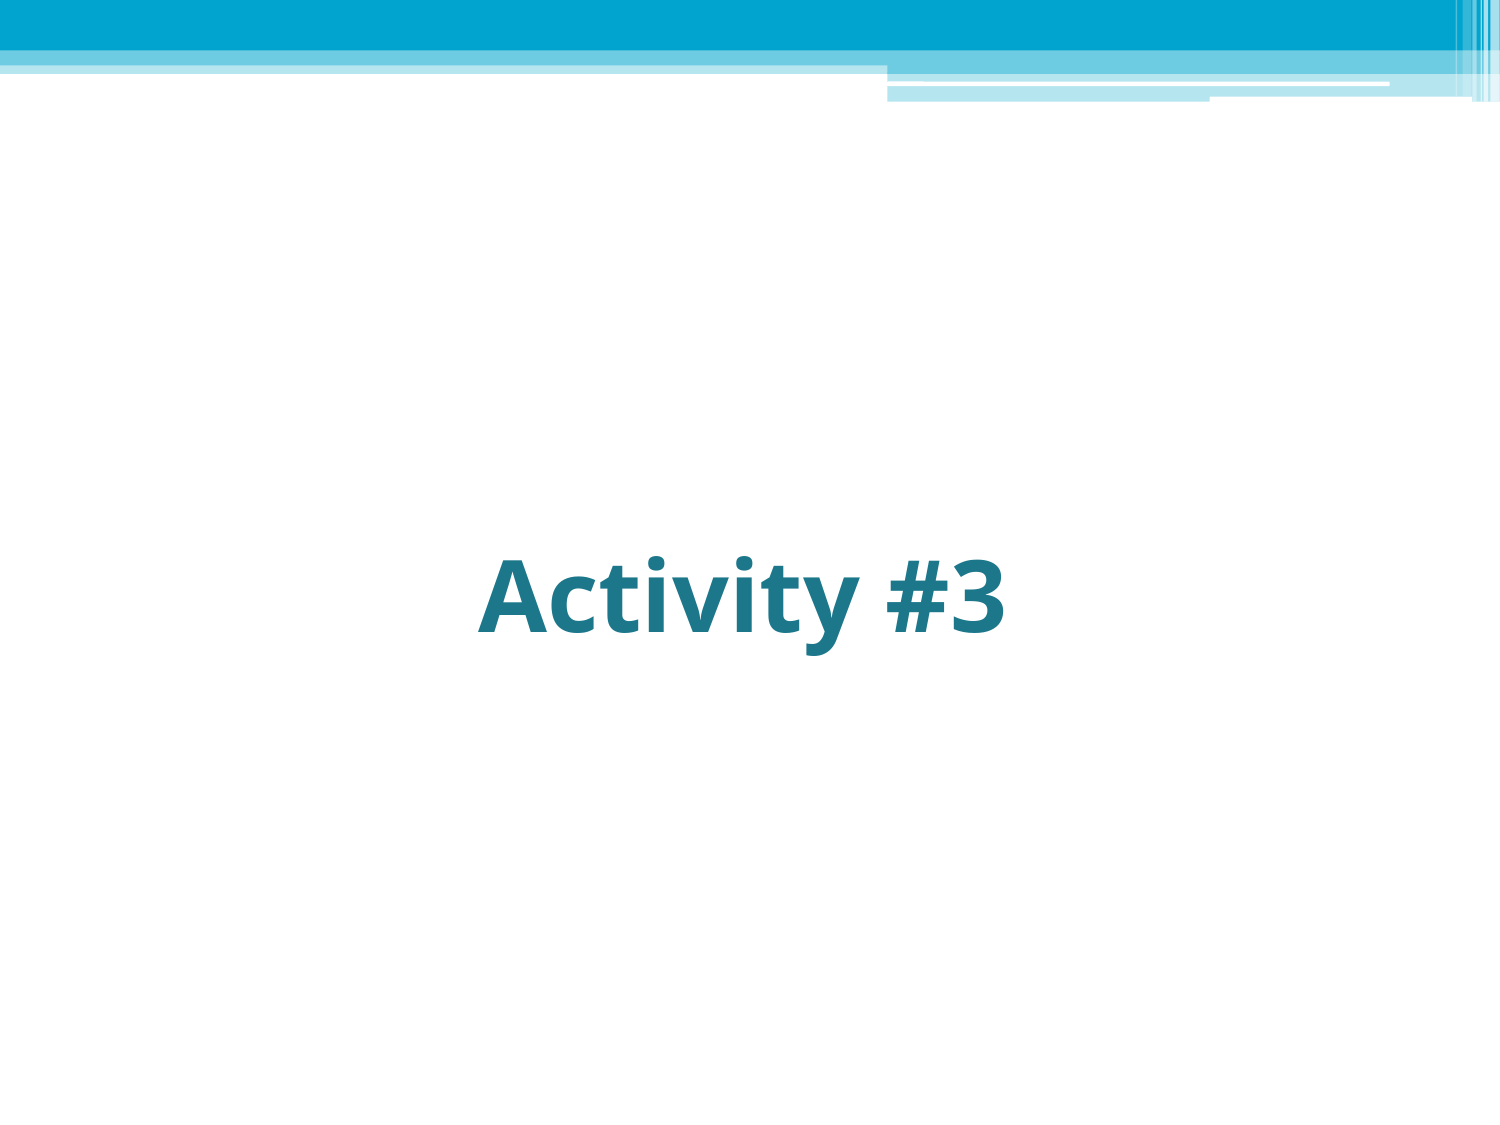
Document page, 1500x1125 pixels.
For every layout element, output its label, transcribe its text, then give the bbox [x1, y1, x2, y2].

list Activity #3 [50, 525, 1430, 663]
